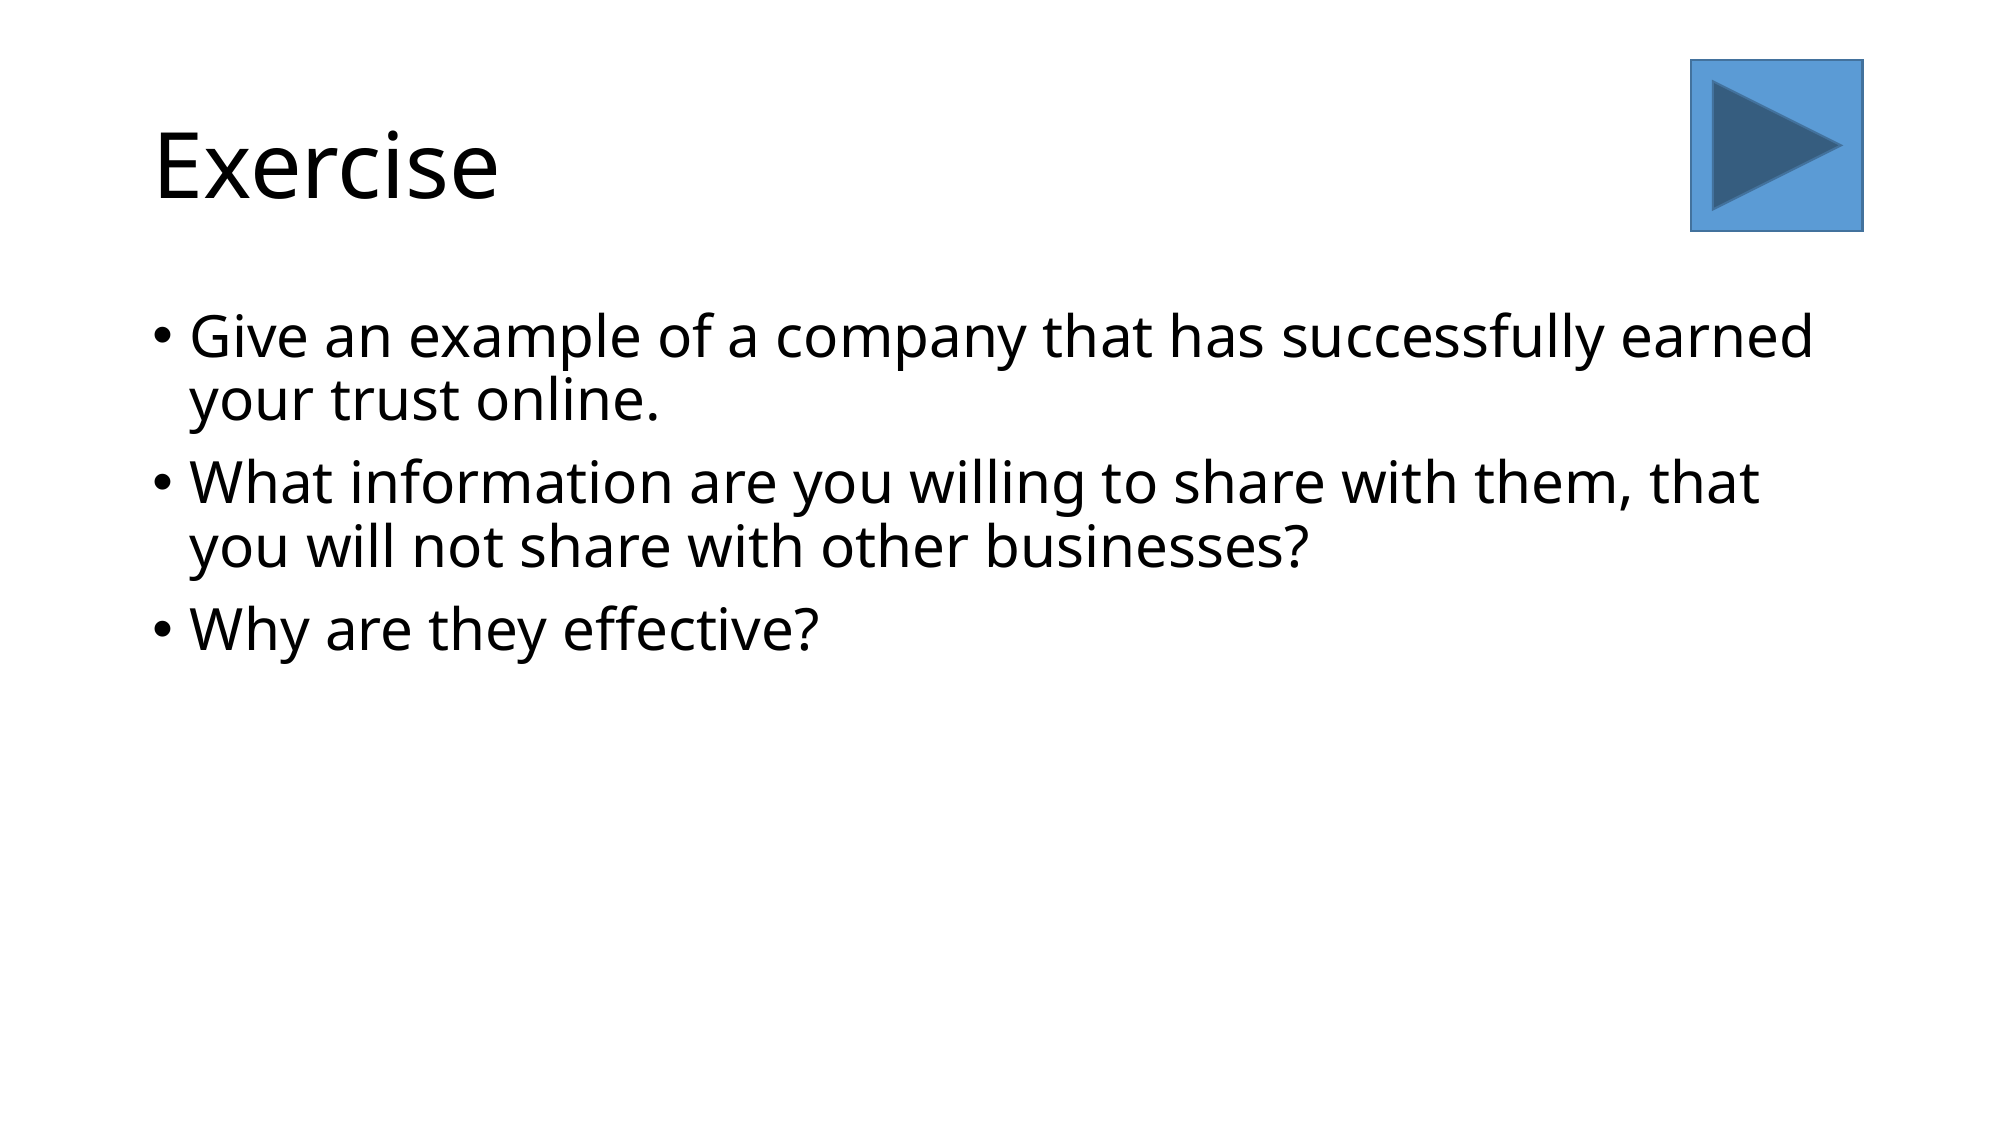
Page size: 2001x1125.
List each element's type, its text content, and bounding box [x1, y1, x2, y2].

list Give an example of a company that has successfully earned your trust online. What information are you willing to share with them, that you will not share with other businesses? Why are they effective? [137, 299, 1863, 1014]
text_box [1690, 59, 1864, 232]
title Exercise [137, 59, 1863, 278]
